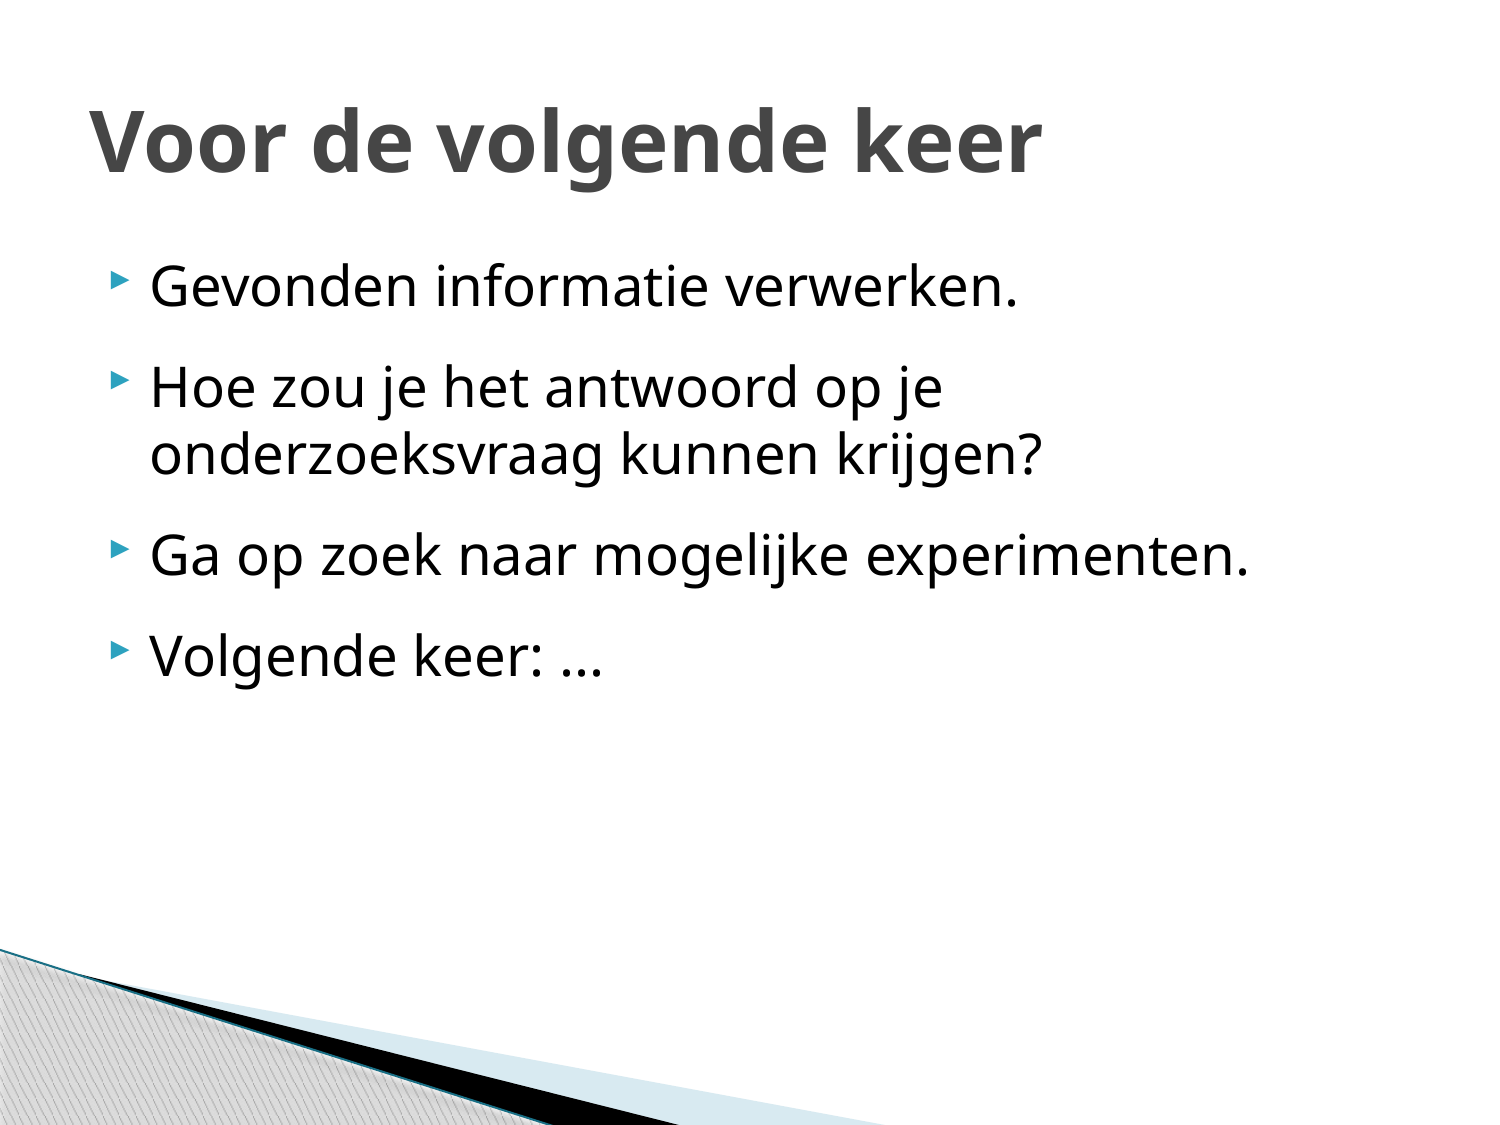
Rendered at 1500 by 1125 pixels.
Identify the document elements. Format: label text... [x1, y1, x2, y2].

title Voor de volgende keer [75, 45, 1425, 233]
list Gevonden informatie verwerken. Hoe zou je het antwoord op je onderzoeksvraag kunnen krijgen? Ga op zoek naar mogelijke experimenten. Volgende keer: ... [75, 243, 1425, 986]
